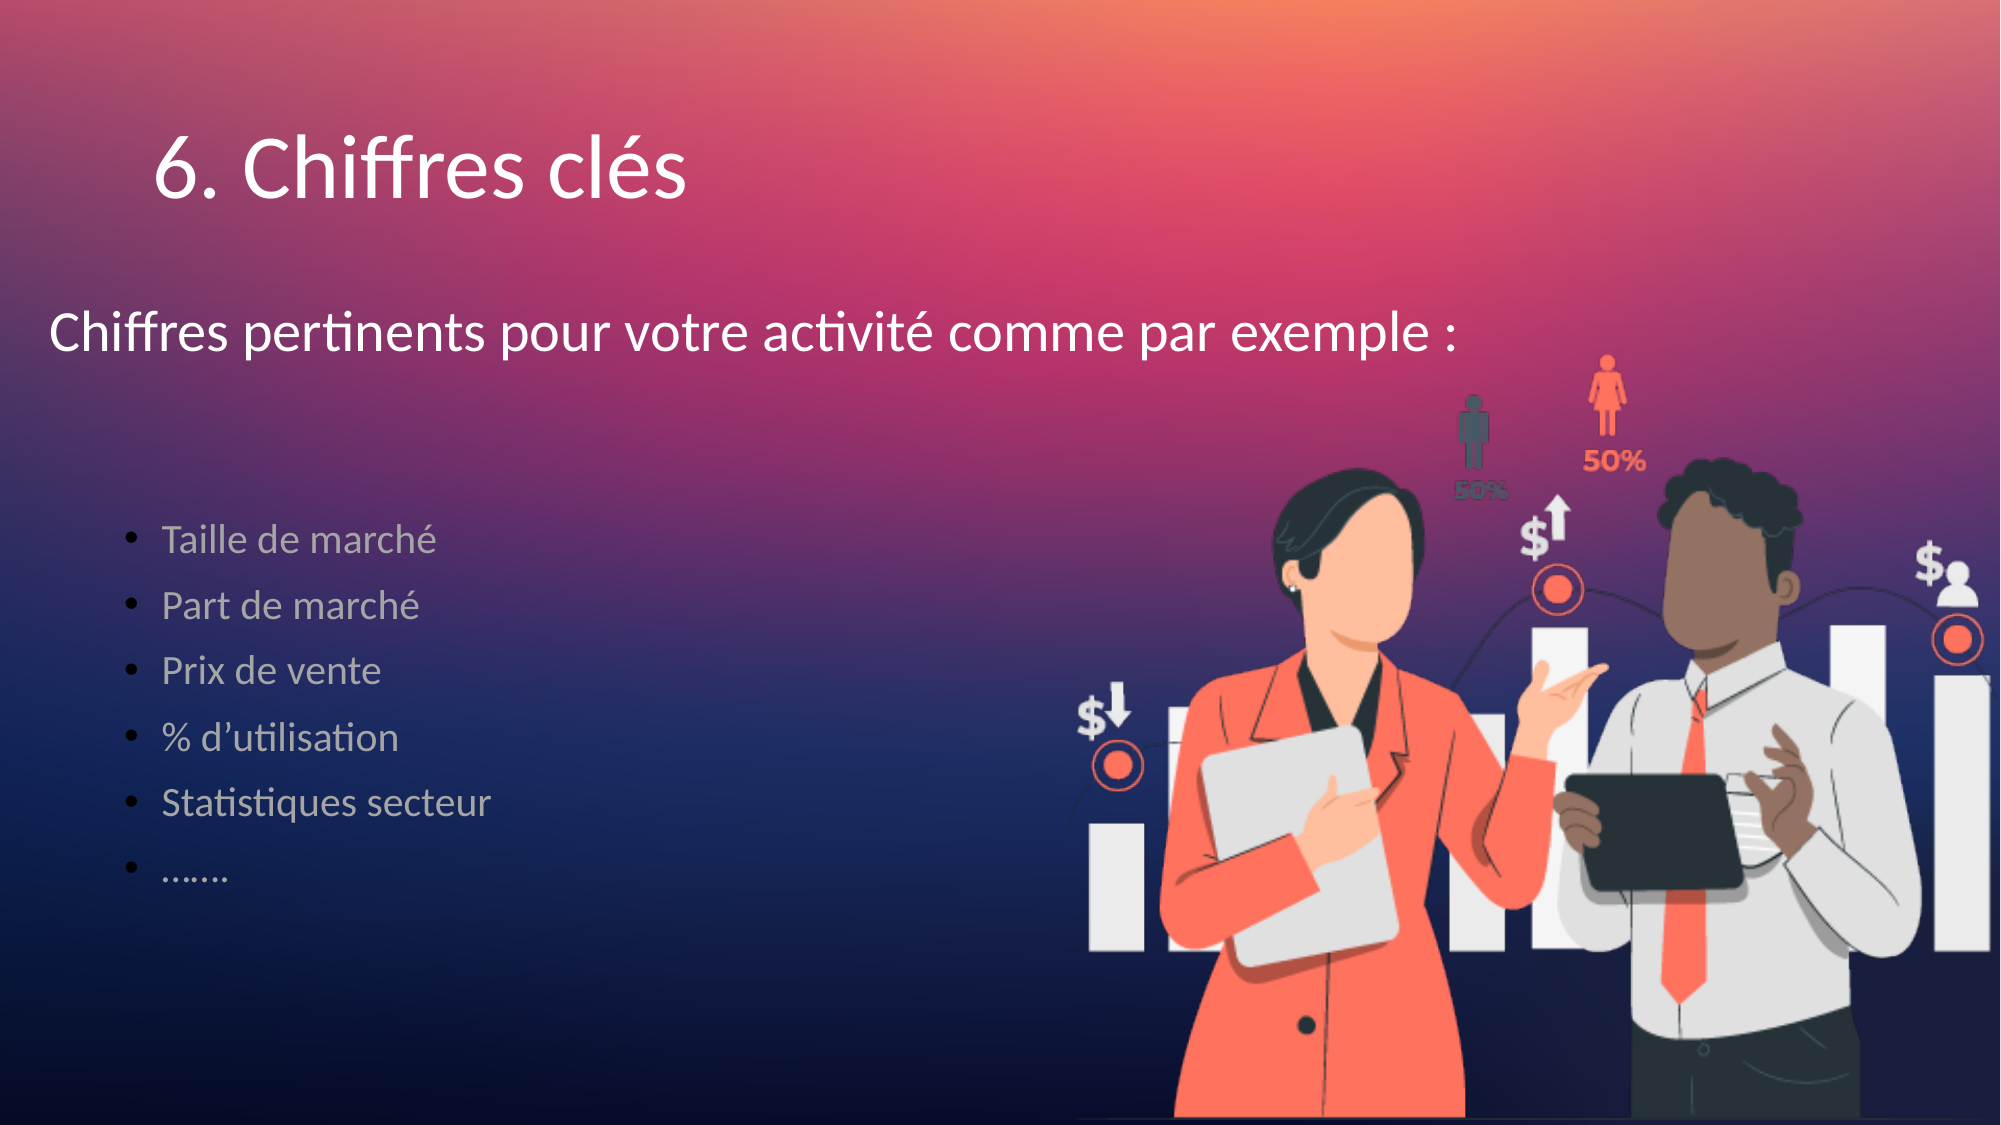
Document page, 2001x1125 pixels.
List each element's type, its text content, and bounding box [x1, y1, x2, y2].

title 6. Chiffres clés [137, 59, 1863, 278]
list Chiffres pertinents pour votre activité comme par exemple : Taille de marché Part de marché Prix de vente % d’utilisation Statistiques secteur ……. [34, 293, 1760, 1008]
picture [0, 0, 2001, 1125]
